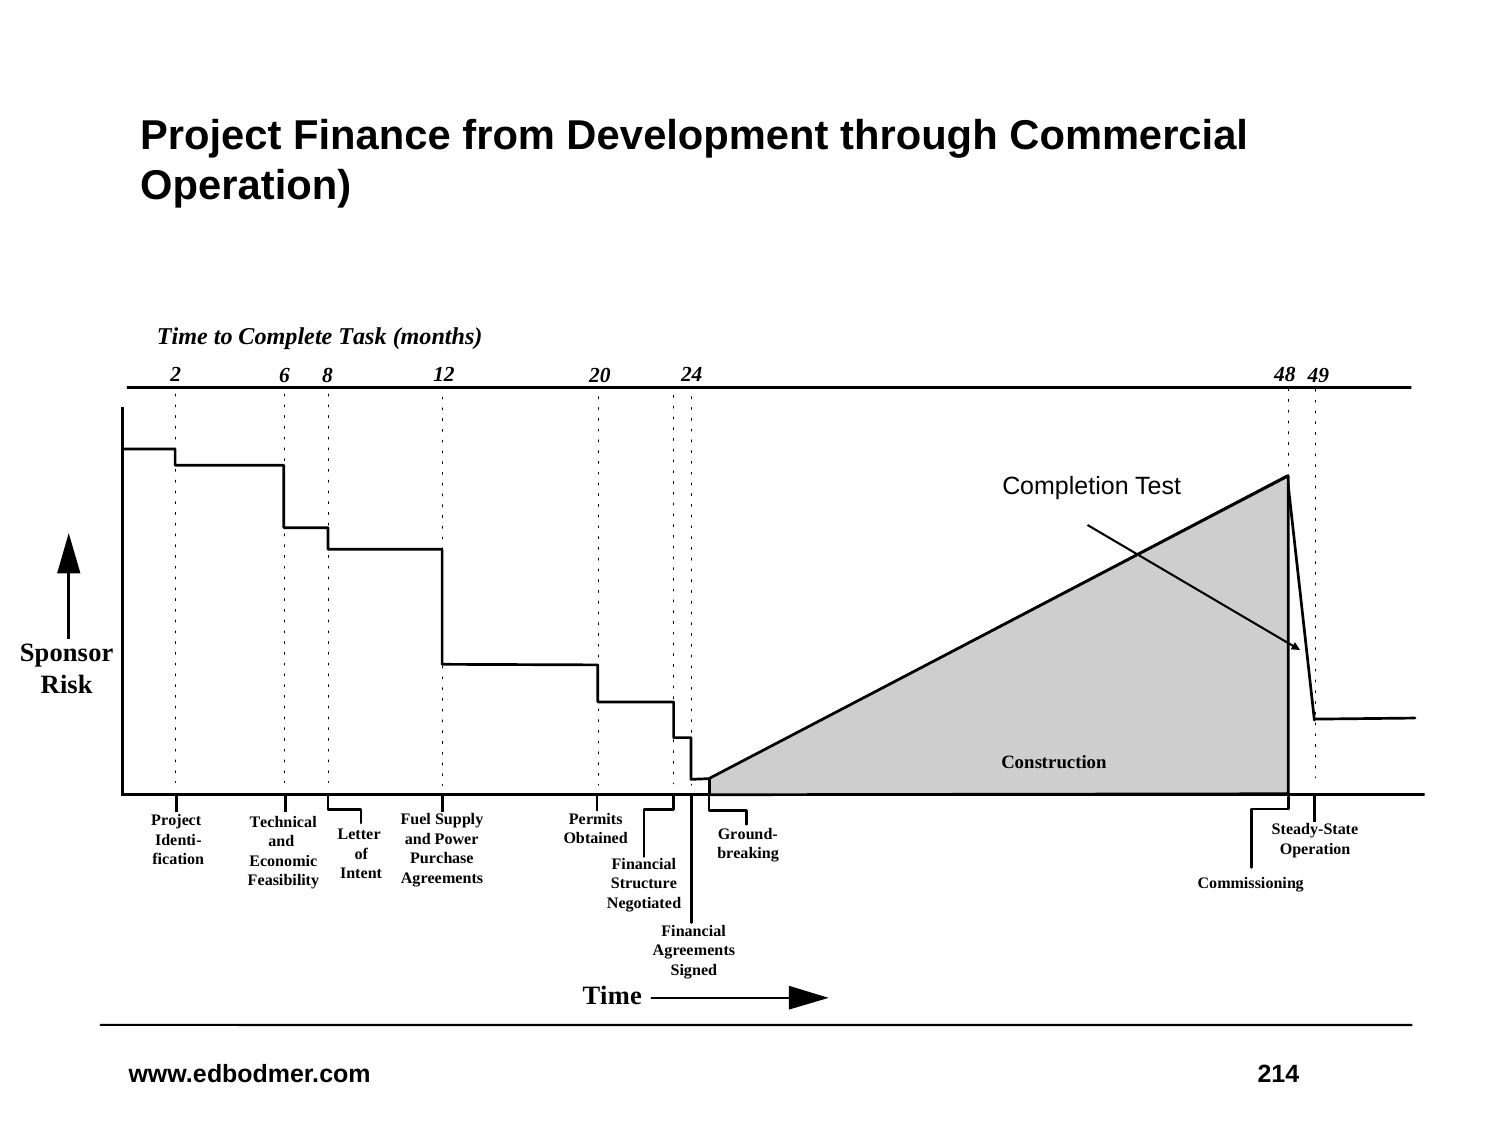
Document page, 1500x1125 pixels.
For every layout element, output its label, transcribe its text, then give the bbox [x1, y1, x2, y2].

title Project Finance from Development through Commercial Operation) [125, 99, 1288, 225]
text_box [0, 312, 1426, 1042]
